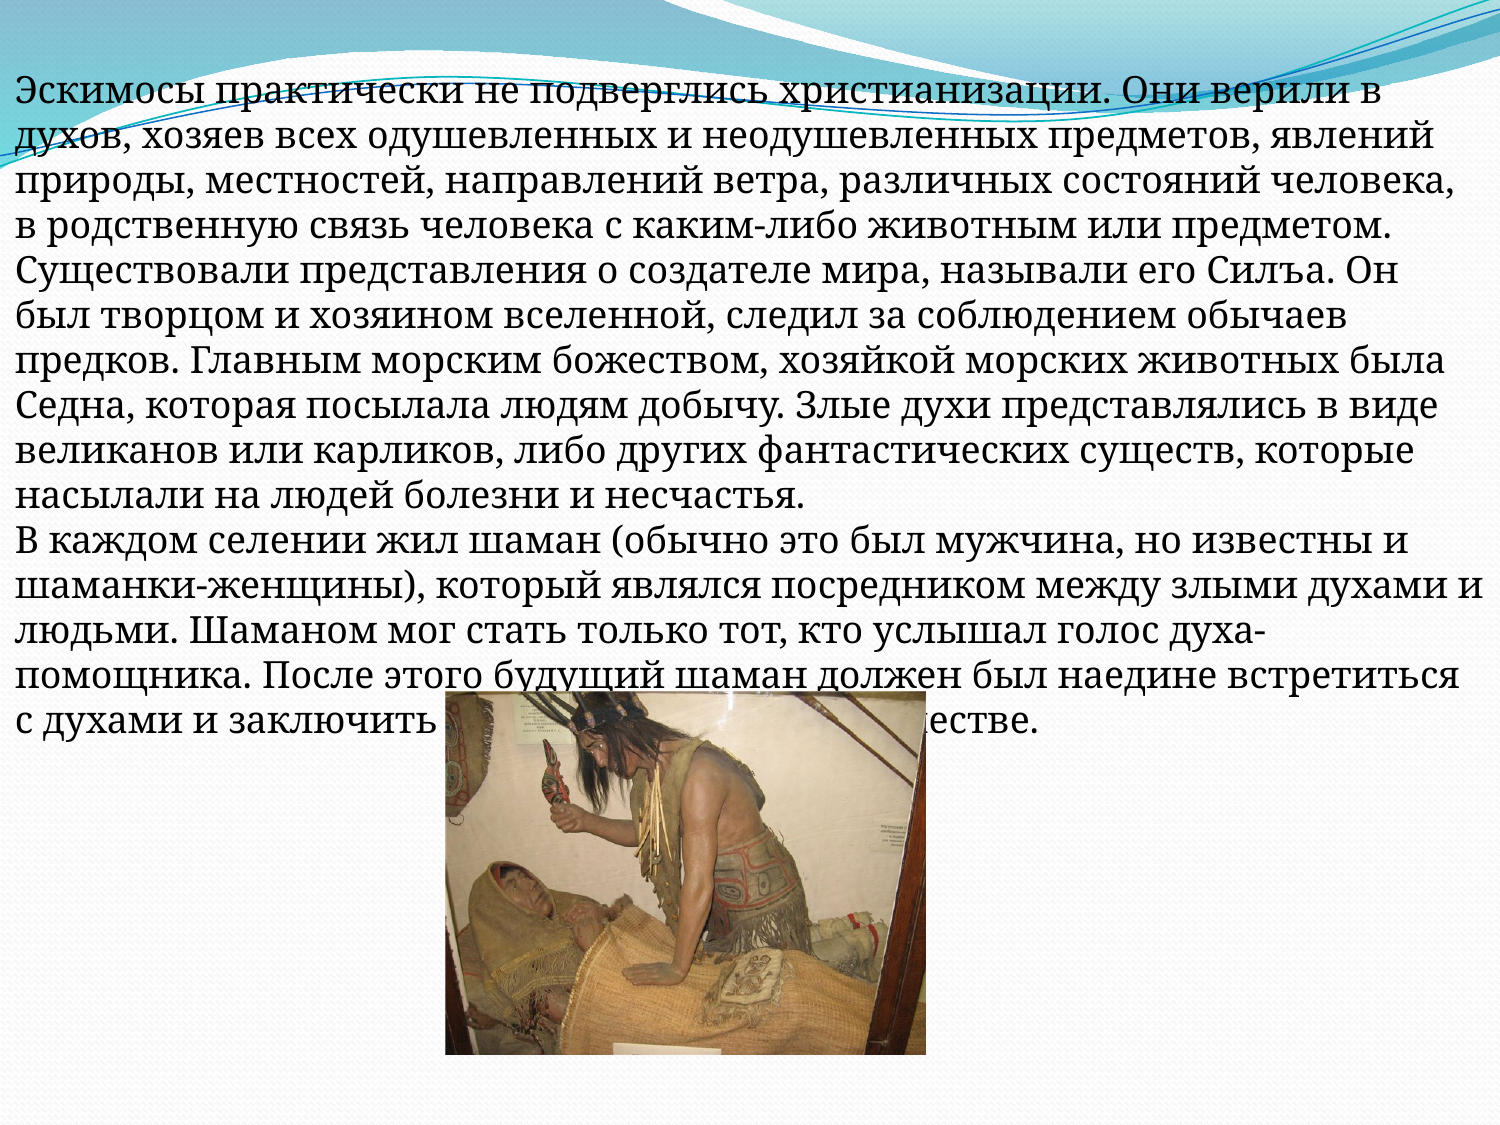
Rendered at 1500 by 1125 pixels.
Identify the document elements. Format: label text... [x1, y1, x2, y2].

picture [445, 691, 926, 1055]
text_box Эскимосы практически не подверглись христианизации. Они верили в духов, хозяев всех одушевленных и неодушевленных предметов, явлений природы, местностей, направлений ветра, различных состояний человека, в родственную связь человека с каким-либо животным или предметом. Существовали представления о создателе мира, называли его Силъа. Он был творцом и хозяином вселенной, следил за соблюдением обычаев предков. Главным морским божеством, хозяйкой морских животных была Седна, которая посылала людям добычу. Злые духи представлялись в виде великанов или карликов, либо других фантастических существ, которые насылали на людей болезни и несчастья. В каждом селении жил шаман (обычно это был мужчина, но известны и шаманки-женщины), который являлся посредником между злыми духами и людьми. Шаманом мог стать только тот, кто услышал голос духа-помощника. После этого будущий шаман должен был наедине встретиться с духами и заключить с ними союз о посредничестве. [0, 58, 1500, 749]
